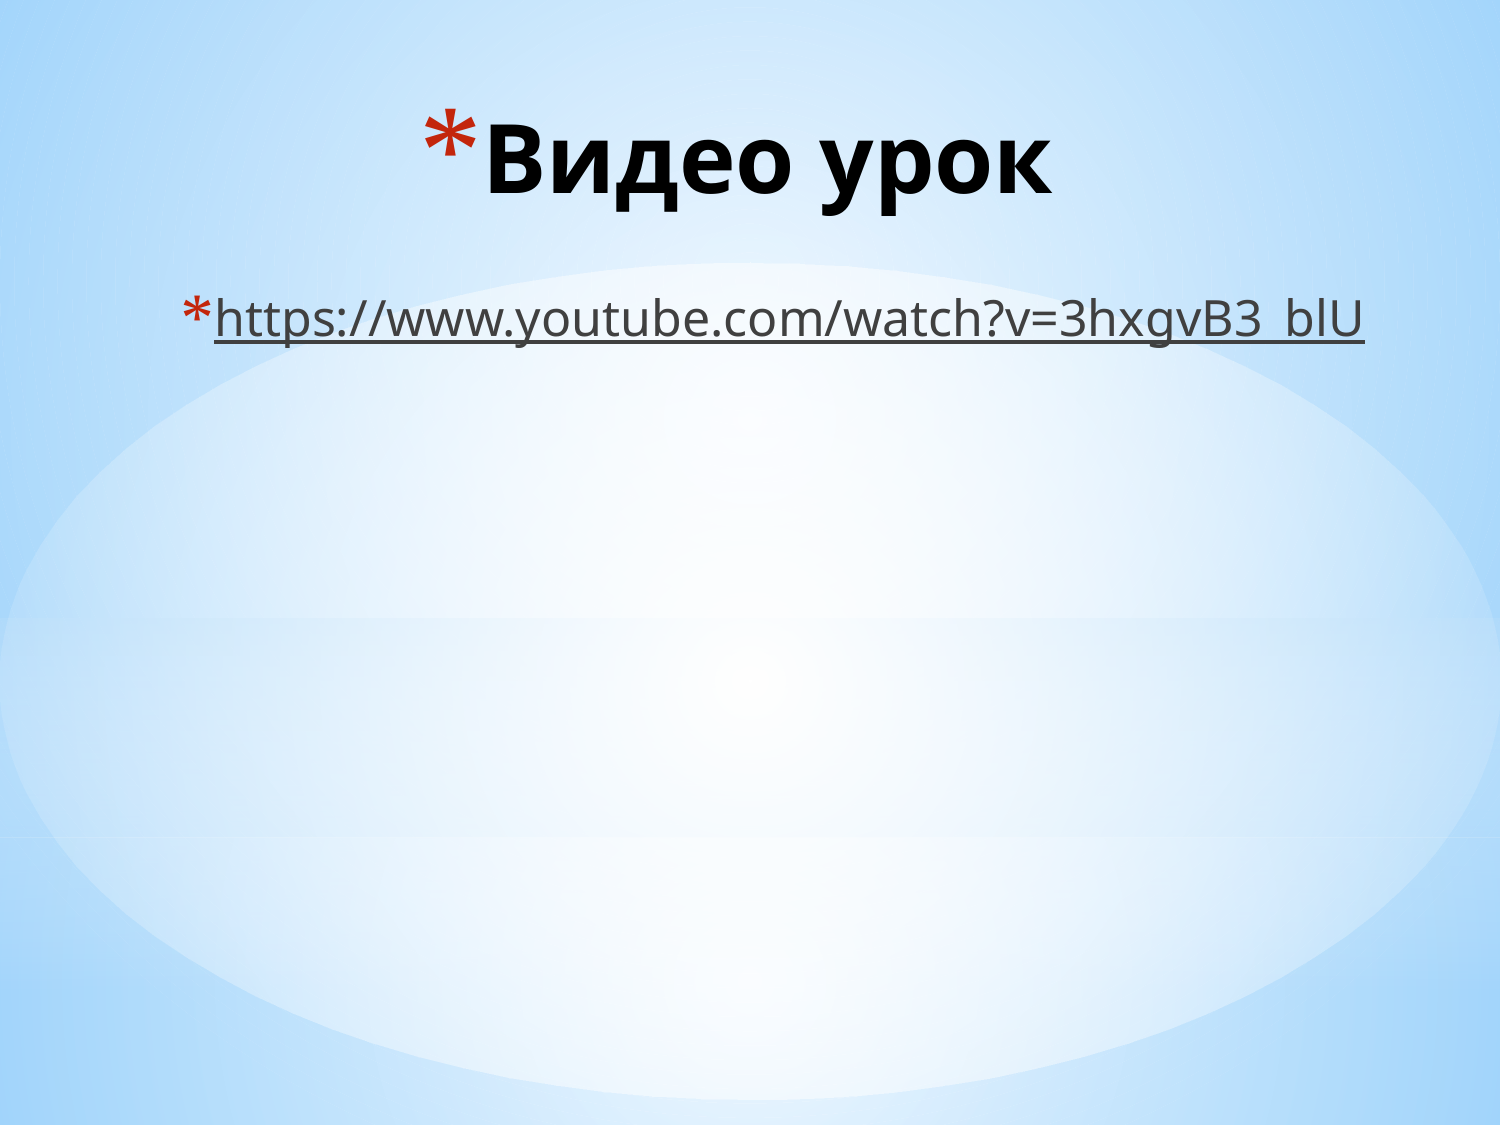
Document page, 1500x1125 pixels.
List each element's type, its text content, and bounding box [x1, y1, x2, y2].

list https://www.youtube.com/watch?v=3hxgvB3_blU [159, 278, 1412, 1003]
title Видео урок [395, 90, 1069, 278]
